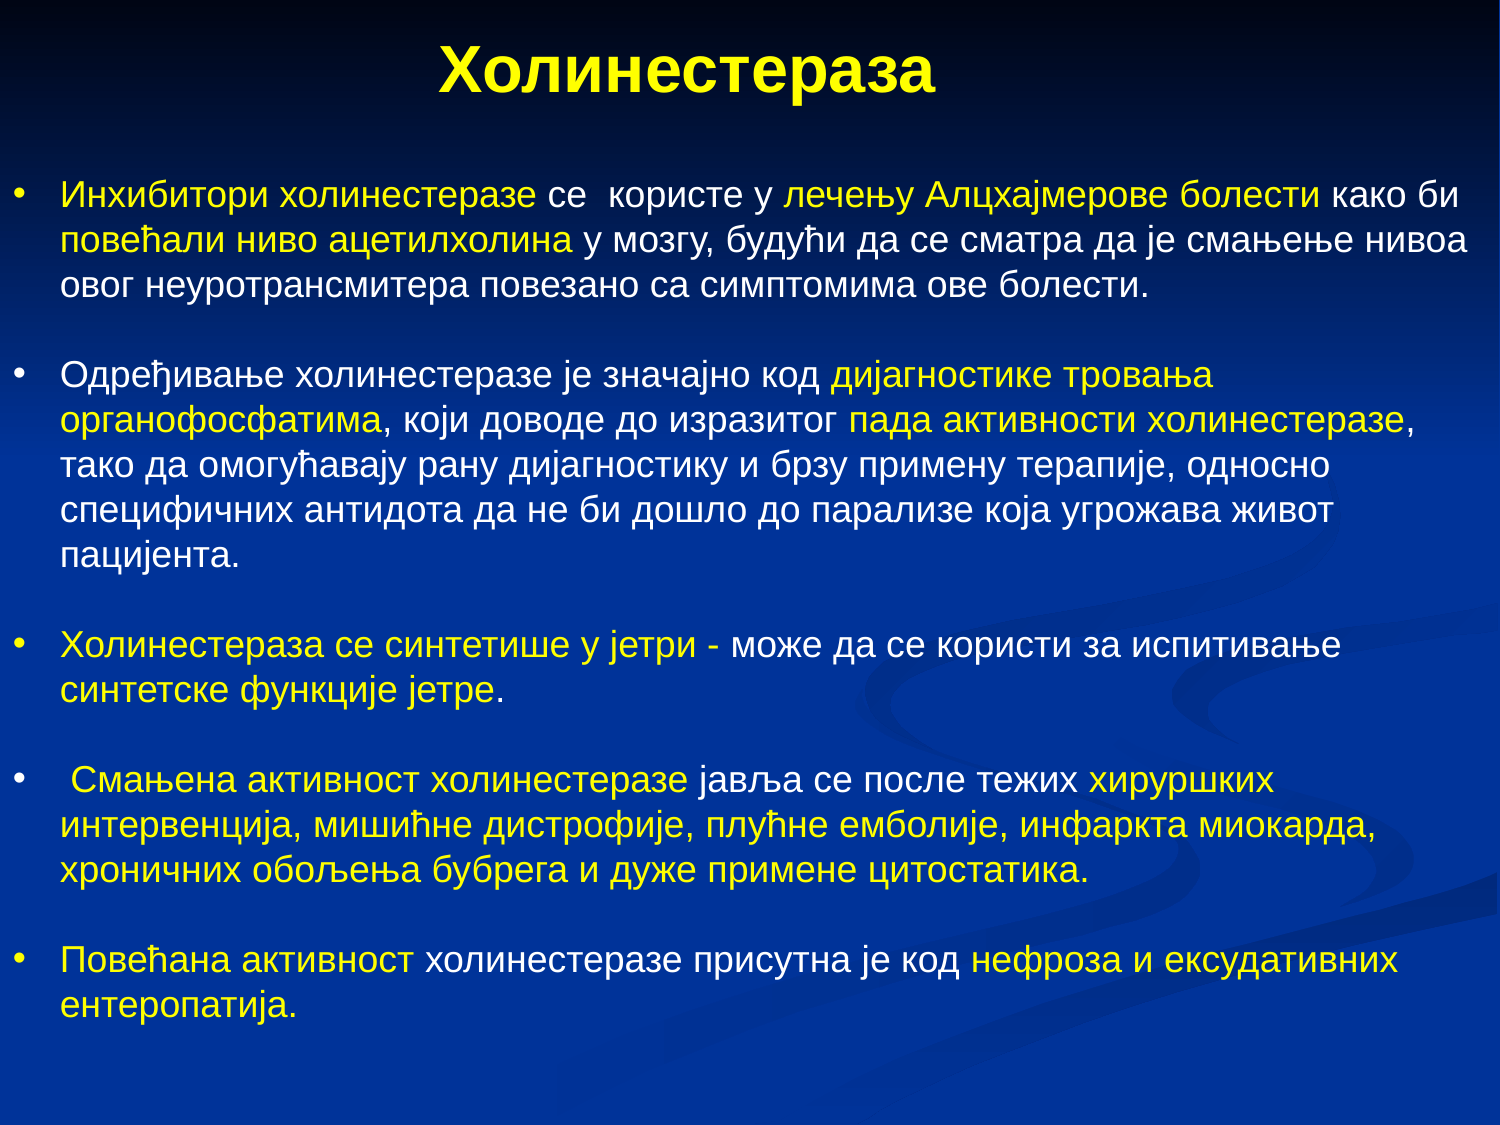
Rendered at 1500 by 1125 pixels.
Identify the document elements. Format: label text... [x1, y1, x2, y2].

text_box Инхибитори холинестеразе се користе у лечењу Алцхајмерове болести како би повећали ниво ацетилхолина у мозгу, будући да се сматра да је смањење нивоа овог неуротрансмитера повезано са симптомима ове болести. Одређивање холинестеразе је значајно код дијагностике тровања органофосфатима, који доводе до изразитог пада активности холинестеразе, тако да омогућавају рану дијагностику и брзу примену терапије, односно специфичних антидота да не би дошло до парализе која угрожава живот пацијента. Холинестераза се синтетише у јетри - може да се користи за испитивање синтетске функције јетре. Смањена активност холинестеразе јавља се после тежих хируршких интервенција, мишићне дистрофије, плућне емболије, инфаркта миокарда, хроничних обољења бубрега и дуже примене цитостатика. Повећана активност холинестеразе присутна је код нефроза и ексудативних ентеропатија. [0, 162, 1500, 1123]
text_box Холинестераза [312, 12, 1063, 113]
